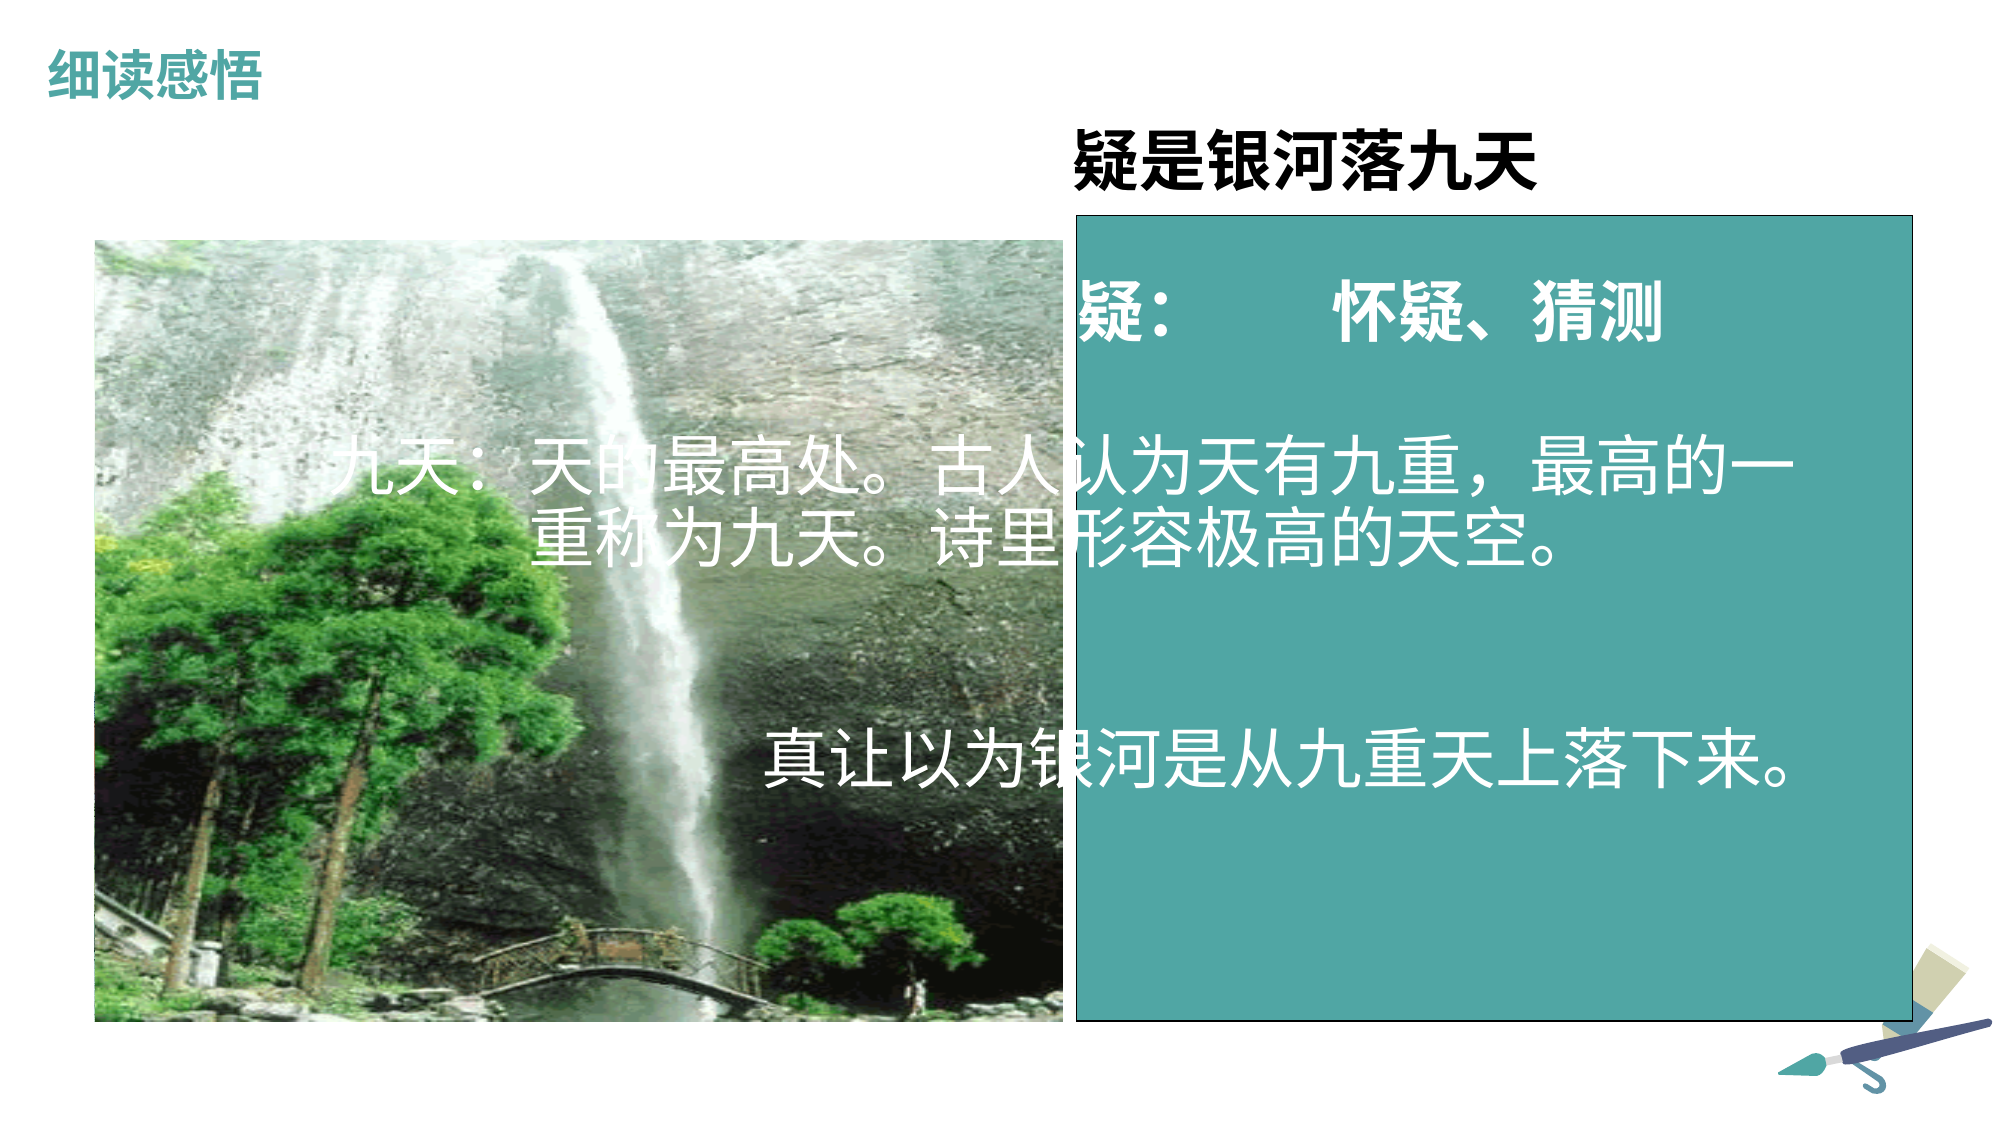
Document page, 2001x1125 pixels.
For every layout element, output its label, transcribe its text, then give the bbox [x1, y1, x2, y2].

text_box 疑是银河落九天 [1057, 111, 2000, 206]
text_box [1076, 215, 1913, 1022]
text_box 怀疑、猜测 [1316, 262, 1955, 358]
text_box 细读感悟 [32, 33, 347, 114]
picture [94, 240, 1063, 1022]
text_box 真让以为银河是从九重天上落下来。 [1063, 709, 1828, 805]
text_box 九天：天的最高处。古人认为天有九重，最高的一重称为九天。诗里形容极高的天空。 [1063, 425, 1828, 631]
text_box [1811, 945, 1974, 1125]
text_box 疑： [1063, 262, 1308, 358]
